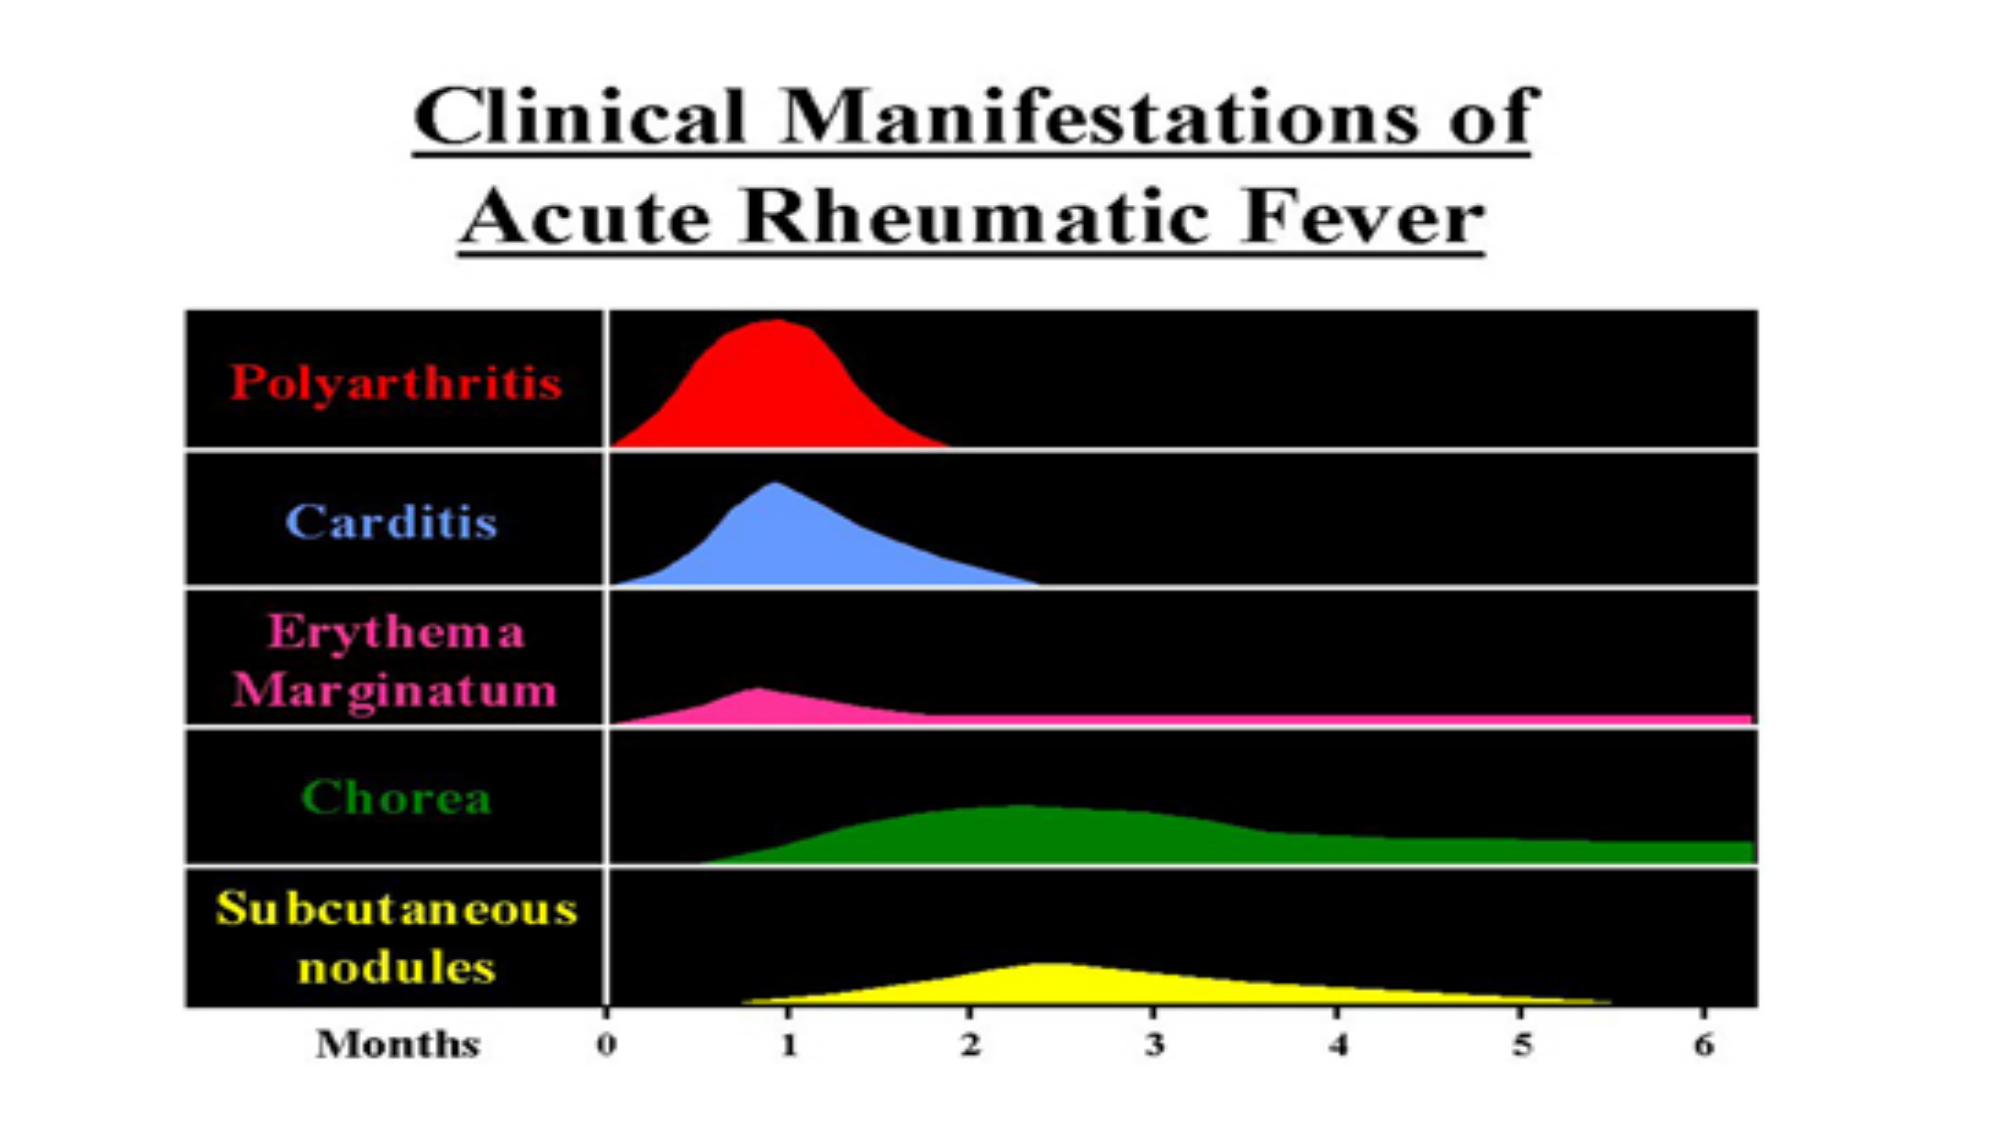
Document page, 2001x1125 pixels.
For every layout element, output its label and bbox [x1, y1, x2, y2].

list [181, 64, 1767, 1077]
